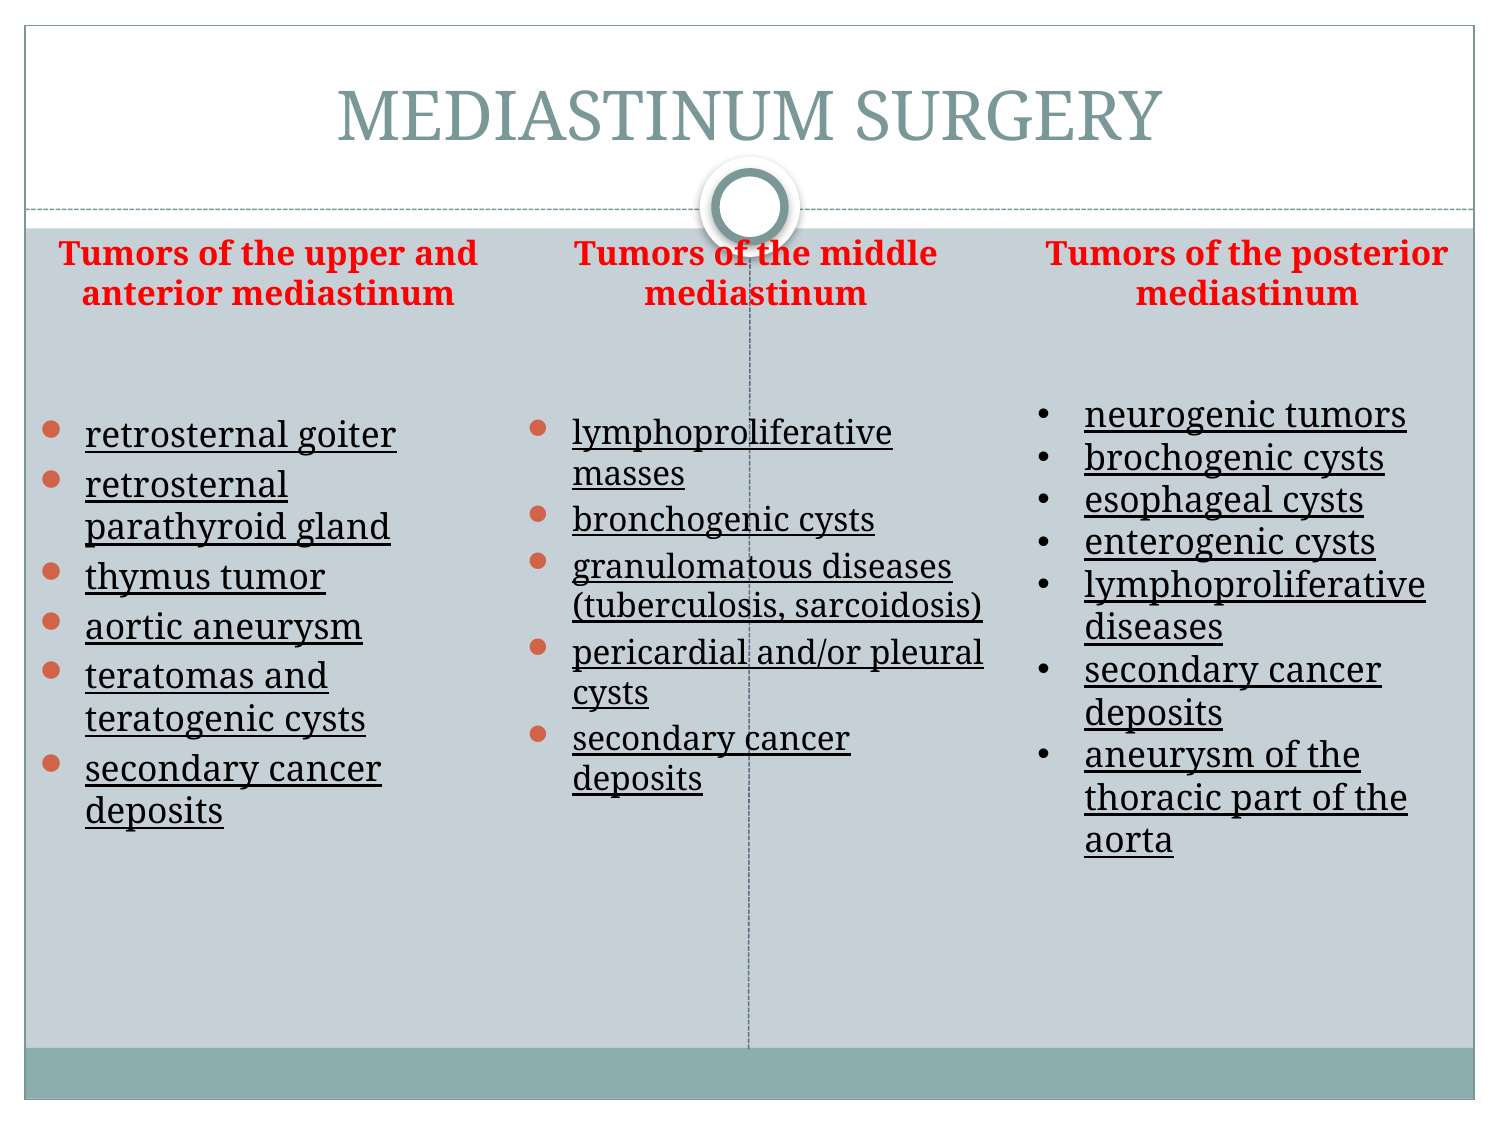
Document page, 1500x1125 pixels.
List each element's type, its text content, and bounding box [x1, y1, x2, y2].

title MEDIASTINUM SURGERY [49, 37, 1450, 162]
text_box Tumors of the posterior mediastinum neurogenic tumors brochogenic cysts esophageal cysts enterogenic cysts lymphoproliferative diseases secondary cancer deposits aneurysm of the thoracic part of the aorta [1022, 224, 1473, 868]
list Tumors of the middle mediastinum lymphoproliferative masses bronchogenic cysts granulomatous diseases (tuberculosis, sarcoidosis) pericardial and/or pleural cysts secondary cancer deposits [512, 224, 1000, 1050]
list Tumors of the upper and anterior mediastinum retrosternal goiter retrosternal parathyroid gland thymus tumor aortic aneurysm teratomas and teratogenic cysts secondary cancer deposits [24, 224, 512, 1050]
